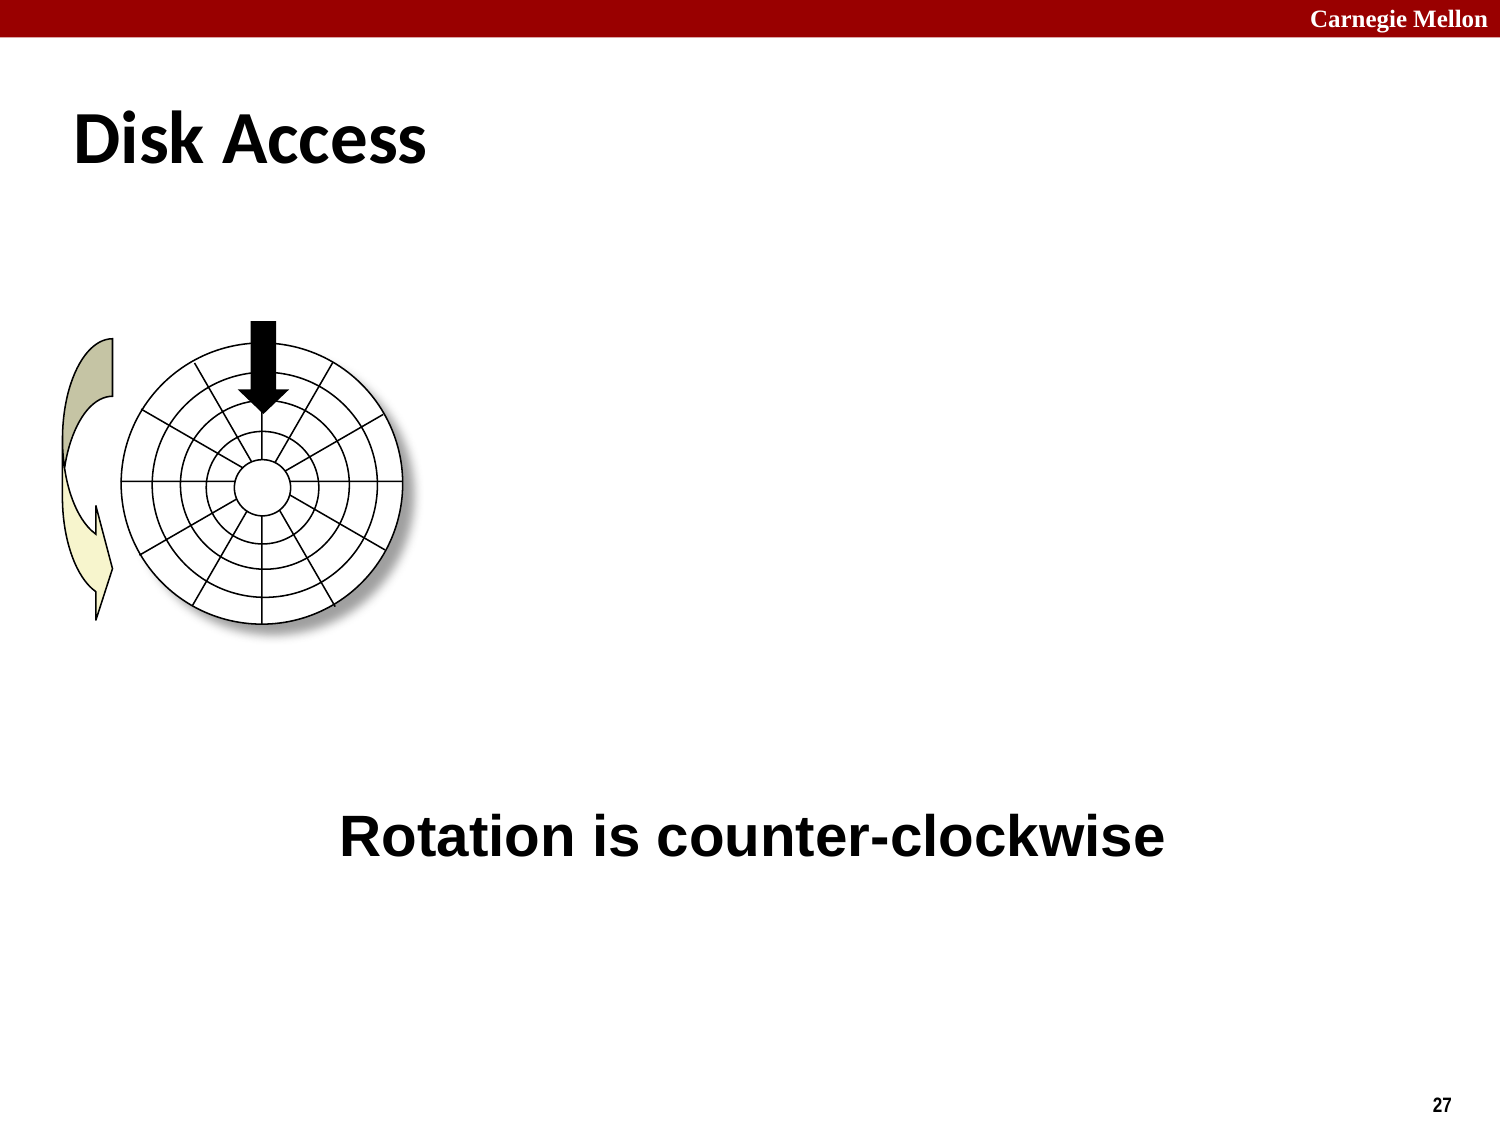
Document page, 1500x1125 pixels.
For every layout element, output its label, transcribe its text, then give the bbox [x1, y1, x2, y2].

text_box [120, 342, 405, 626]
text_box [251, 321, 276, 341]
text_box Rotation is counter-clockwise [324, 737, 1213, 875]
text_box [62, 338, 113, 621]
title Disk Access [58, 71, 1305, 197]
